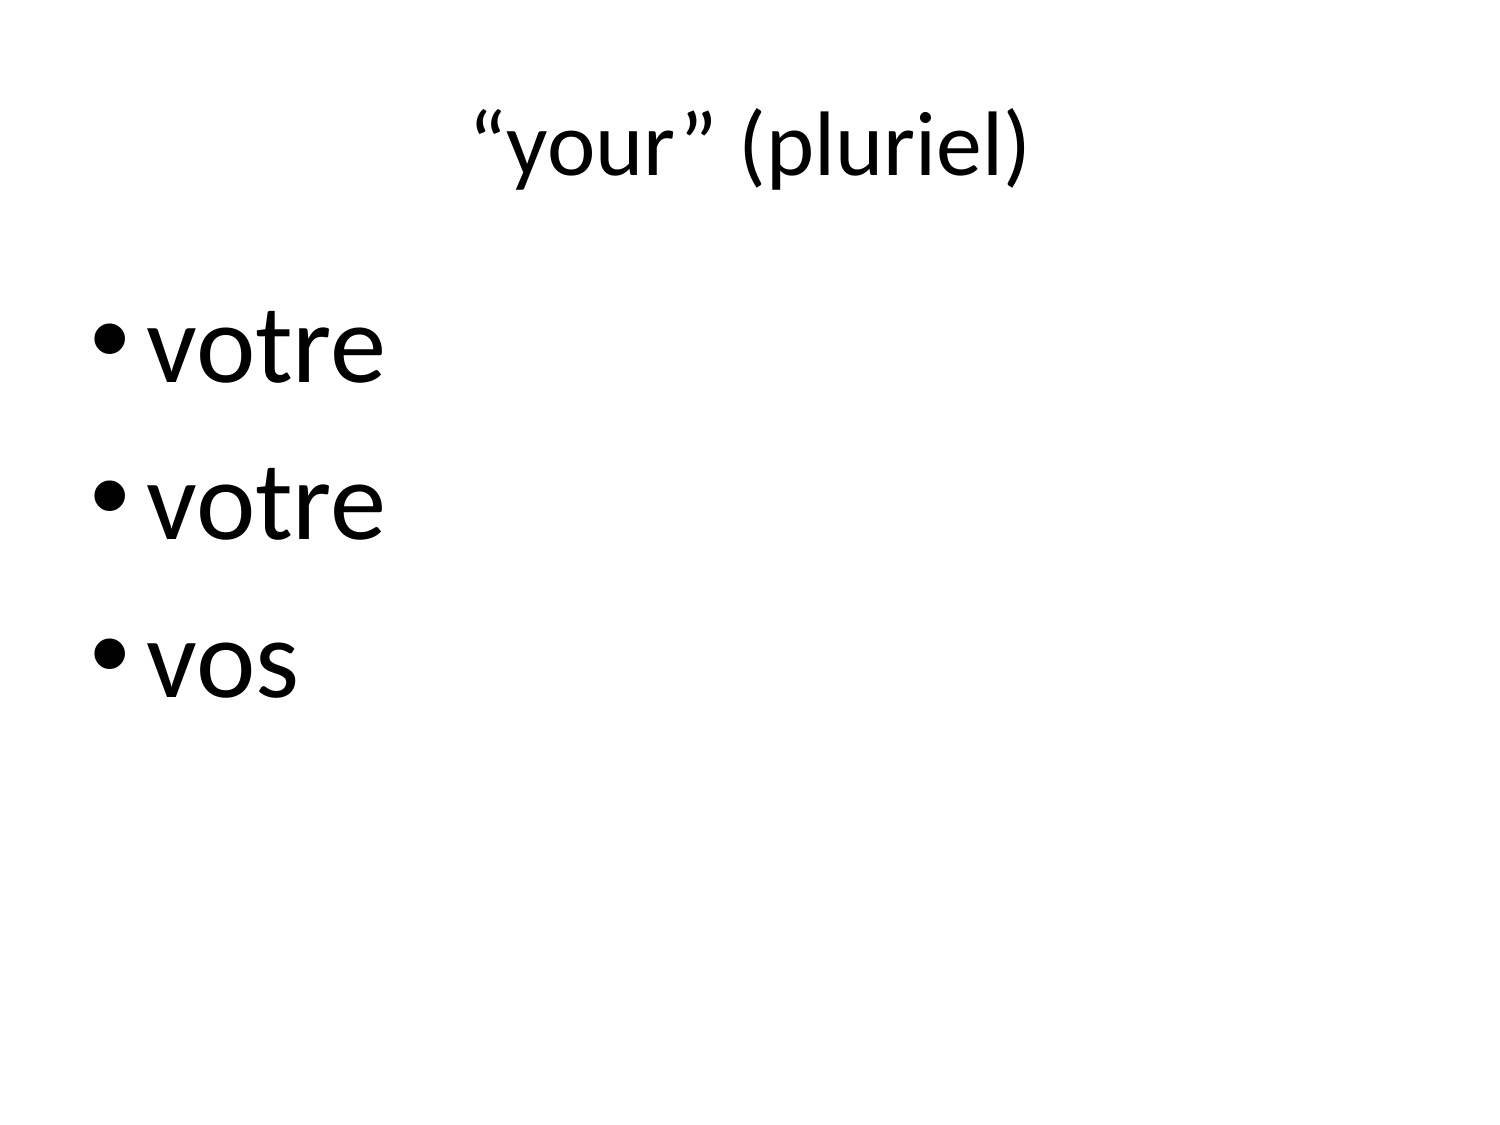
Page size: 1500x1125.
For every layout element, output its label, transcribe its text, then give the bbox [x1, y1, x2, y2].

title “your” (pluriel) [75, 45, 1425, 233]
list votre votre vos [75, 262, 738, 1005]
